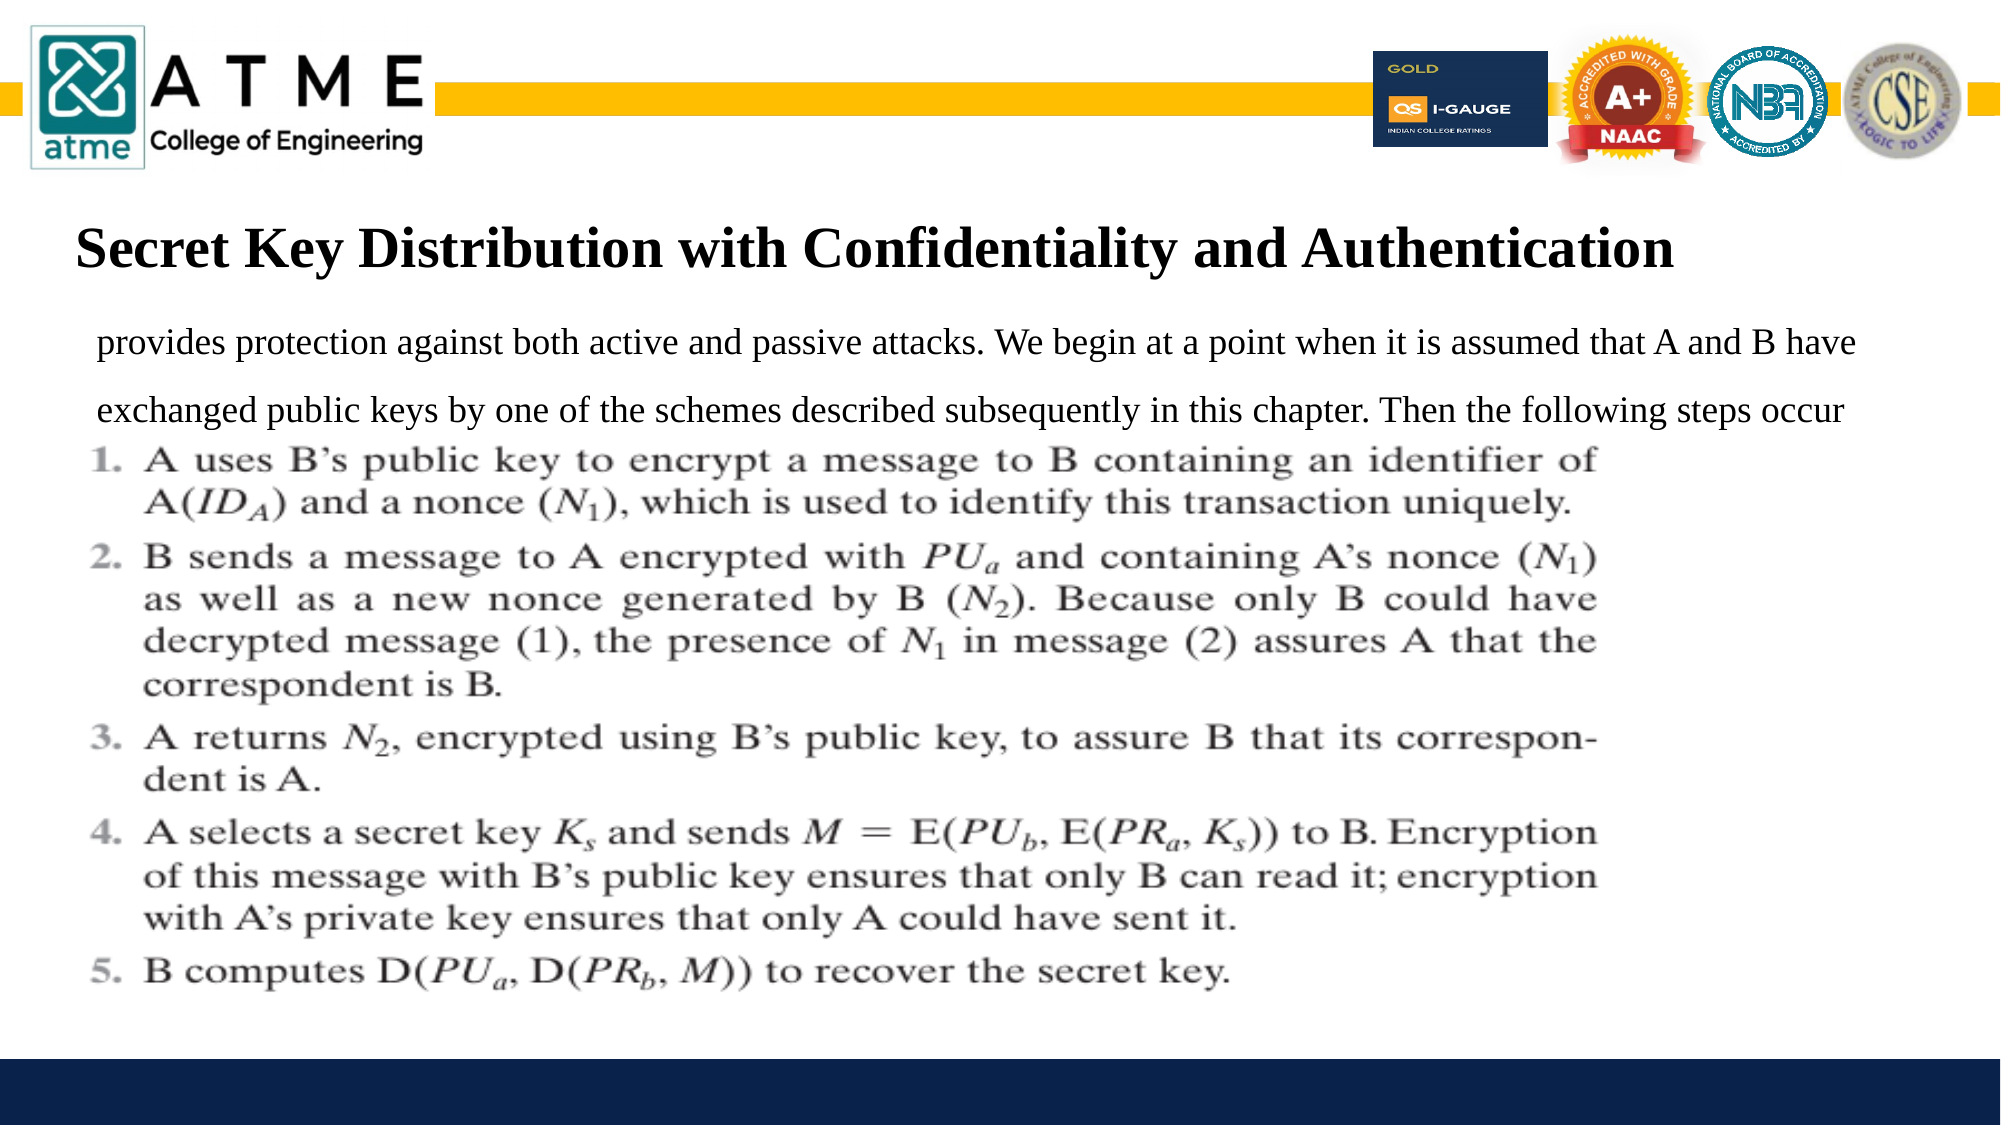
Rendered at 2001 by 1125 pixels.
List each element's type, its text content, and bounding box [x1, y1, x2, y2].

picture [1373, 20, 1828, 180]
text_box provides protection against both active and passive attacks. We begin at a point when it is assumed that A and B have exchanged public keys by one of the schemes described subsequently in this chapter. Then the following steps occur [81, 287, 1991, 438]
picture [55, 430, 1666, 1003]
picture [22, 15, 435, 178]
picture [1840, 26, 1968, 176]
picture [0, 1059, 2001, 1125]
text_box Secret Key Distribution with Confidentiality and Authentication [61, 201, 1939, 287]
